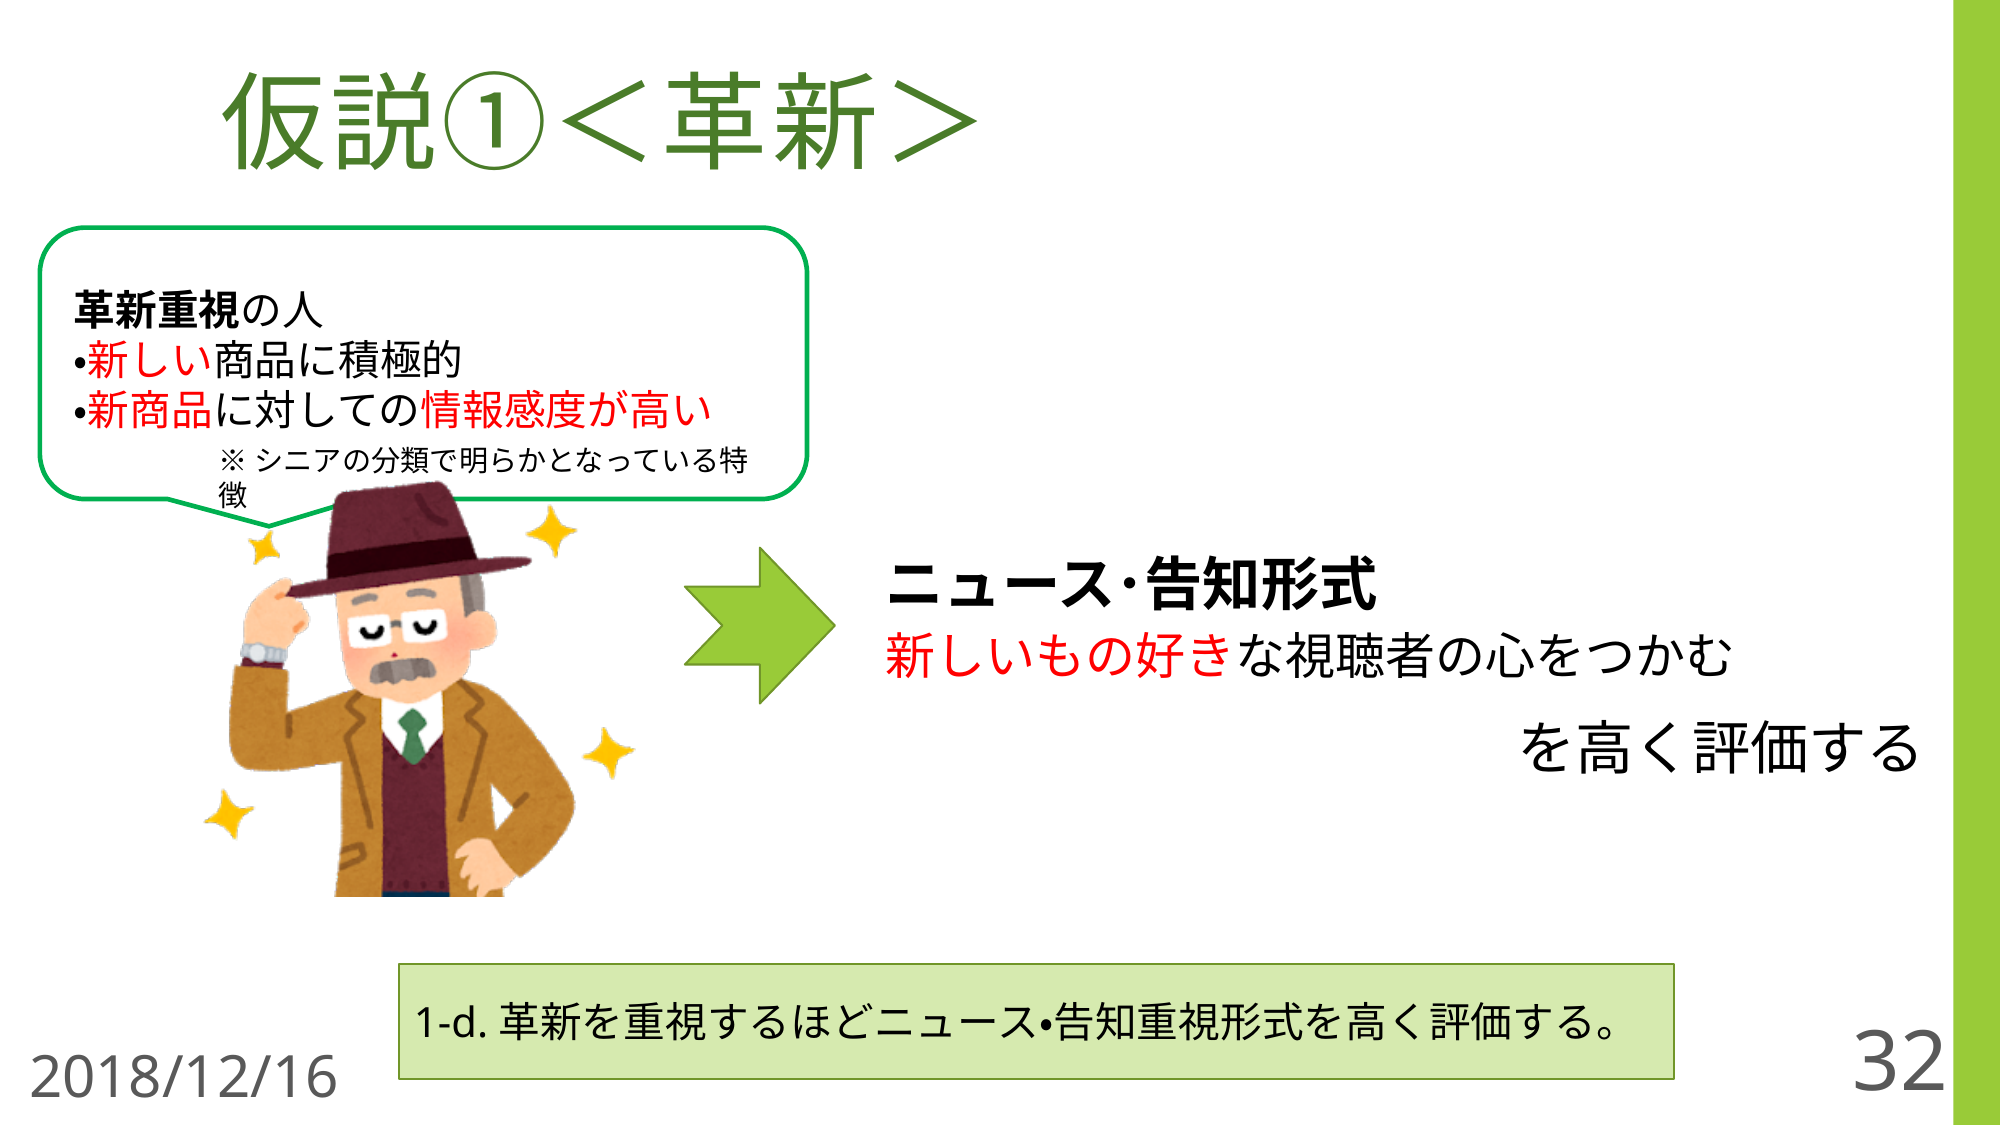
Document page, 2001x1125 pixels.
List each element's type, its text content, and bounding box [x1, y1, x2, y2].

text_box 1-d.革新を重視するほどニュース・告知重視形式を高く評価する。 [398, 963, 1675, 1080]
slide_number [14, 1045, 397, 1103]
text_box ニュース･告知形式 新しいもの好きな視聴者の心をつかむ [870, 539, 1923, 692]
text_box [38, 226, 809, 501]
text_box [710, 546, 836, 705]
text_box を高く評価する [1502, 703, 1941, 789]
slide_number 32 [1500, 1035, 1963, 1093]
text_box ※シニアの分類で明らかとなっている特徴 [203, 435, 792, 520]
text_box [61, 0, 1732, 228]
picture [139, 471, 710, 897]
title 仮説①＜革新＞ [205, 62, 1875, 212]
